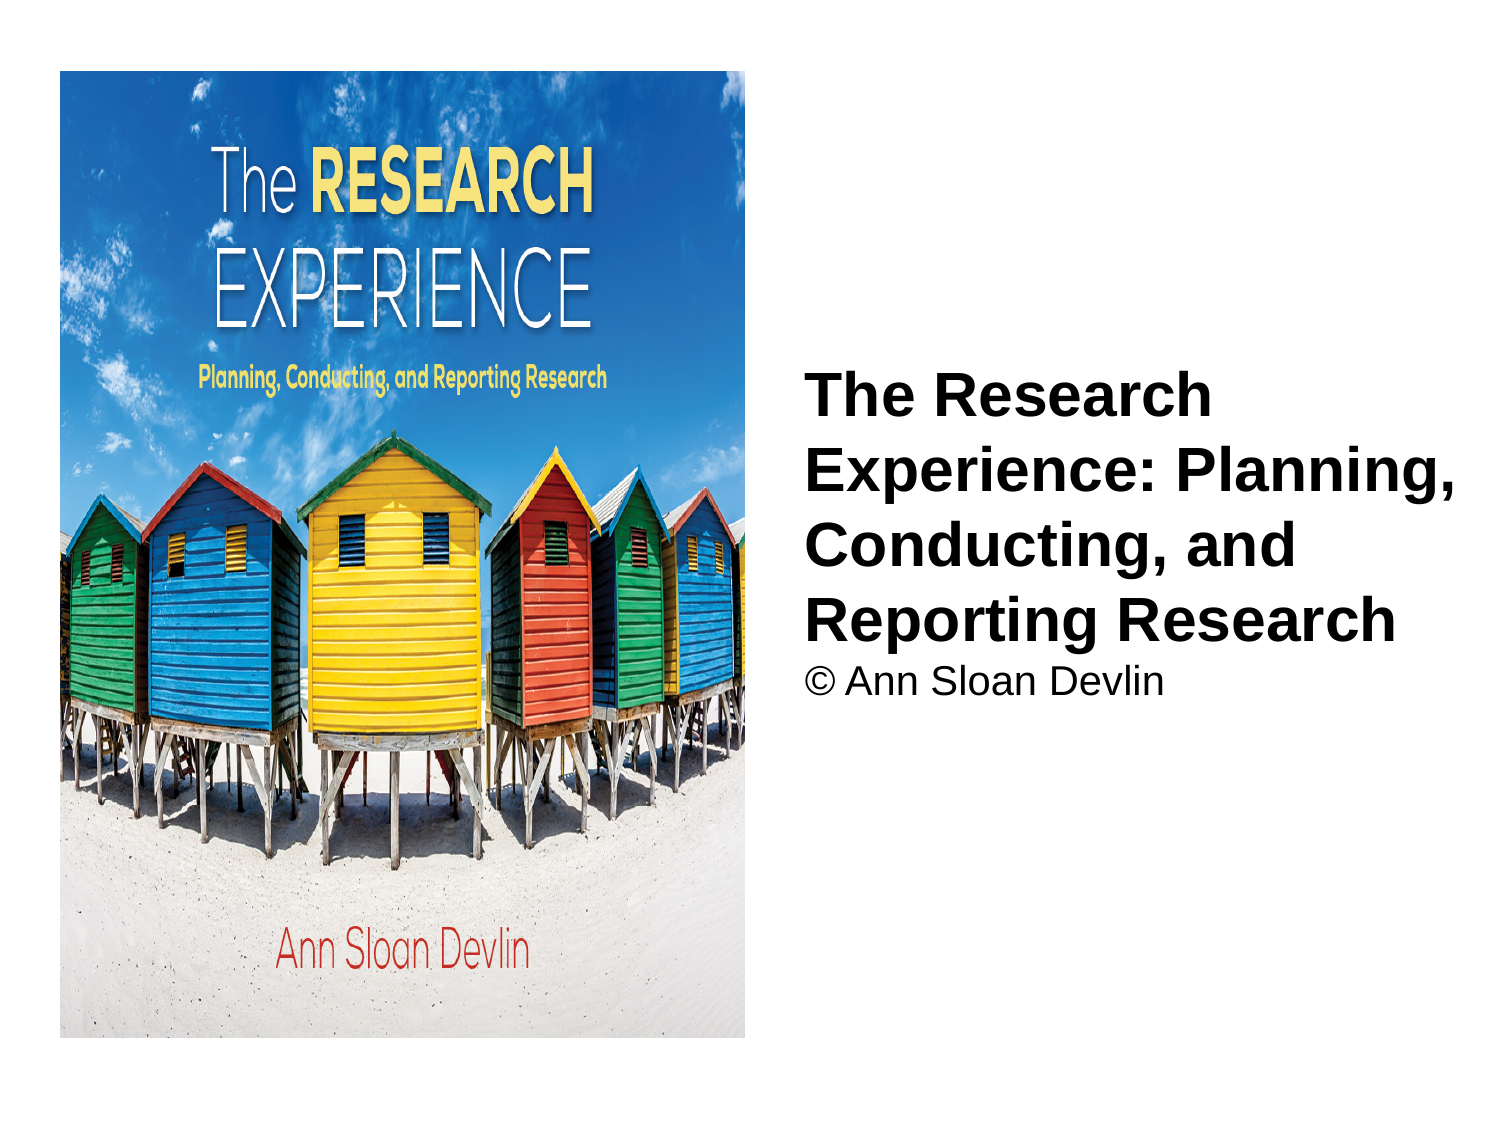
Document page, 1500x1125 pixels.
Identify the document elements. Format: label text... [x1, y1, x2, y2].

text_box The Research Experience: Planning, Conducting, and Reporting Research © Ann Sloan Devlin [790, 346, 1477, 712]
picture [60, 71, 745, 1038]
